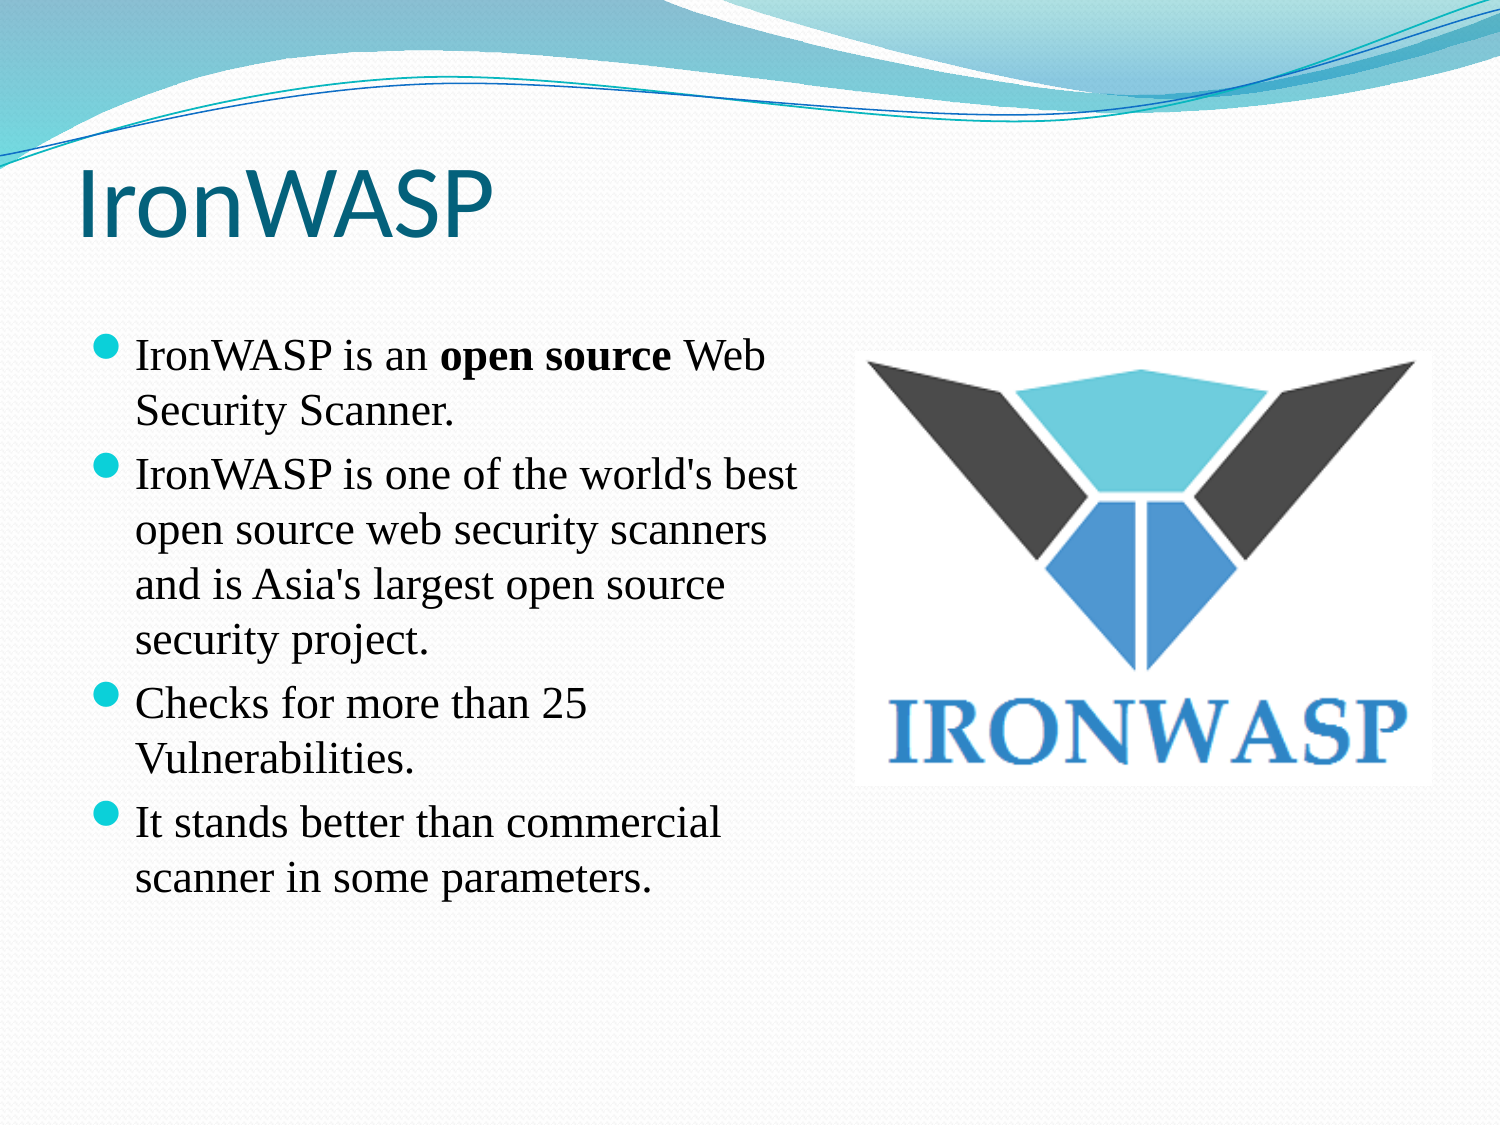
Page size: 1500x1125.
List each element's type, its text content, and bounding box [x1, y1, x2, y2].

picture [855, 351, 1432, 786]
title IronWASP [75, 115, 1425, 258]
list IronWASP is an open source Web Security Scanner. IronWASP is one of the world's best open source web security scanners and is Asia's largest open source security project. Checks for more than 25 Vulnerabilities. It stands better than commercial scanner in some parameters. [75, 317, 821, 1055]
